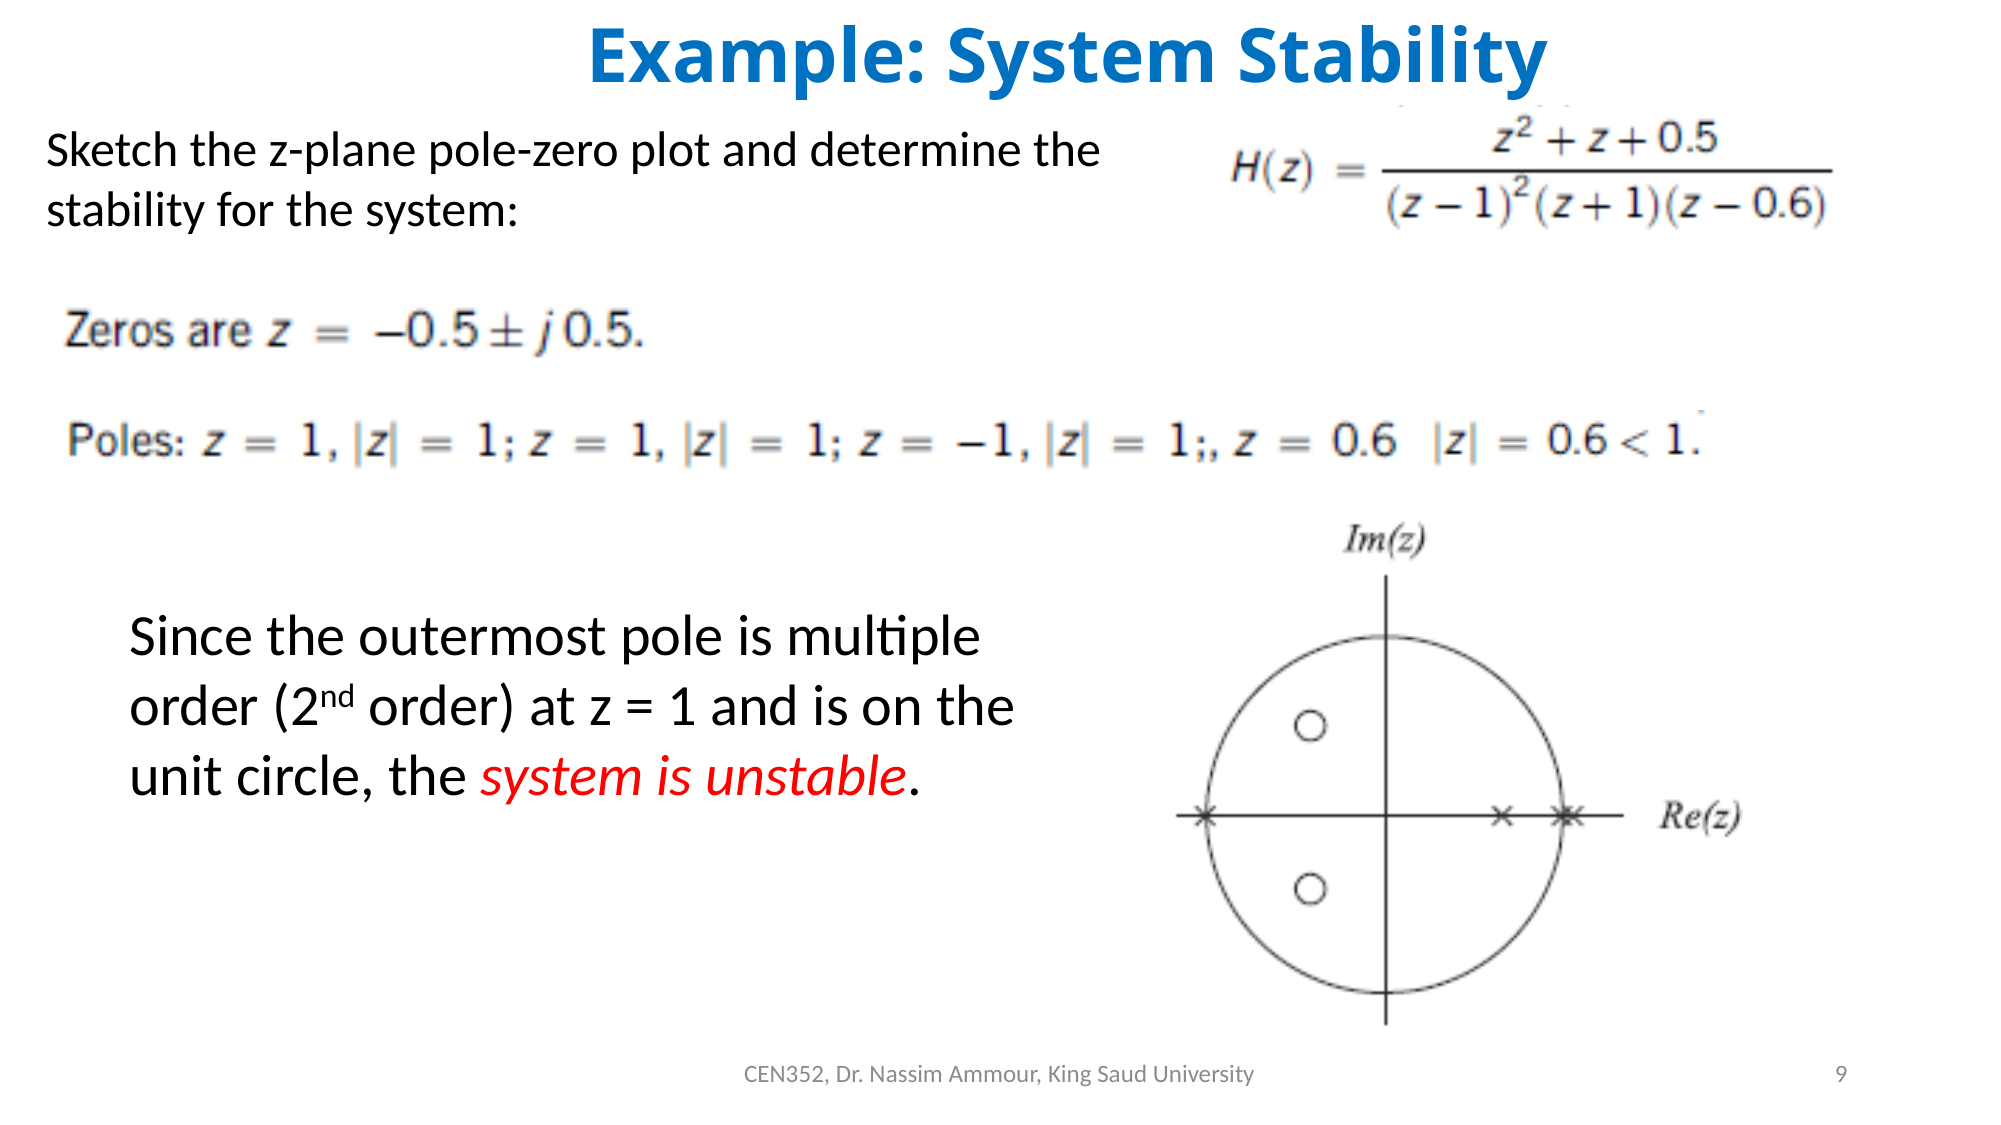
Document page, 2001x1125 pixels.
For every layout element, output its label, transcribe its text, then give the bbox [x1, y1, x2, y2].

picture [1217, 105, 1863, 240]
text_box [55, 402, 1717, 473]
slide_number 9 [1412, 1042, 1863, 1103]
text_box Example: System Stability [572, 0, 1564, 105]
picture [1166, 486, 1754, 1043]
text_box Sketch the z-plane pole-zero plot and determine the stability for the system: [31, 108, 1167, 244]
footer CEN352, Dr. Nassim Ammour, King Saud University [662, 1042, 1338, 1103]
picture [55, 299, 677, 365]
text_box Since the outermost pole is multiple order (2nd order) at z = 1 and is on the unit circle, the system is unstable. [114, 589, 1115, 815]
